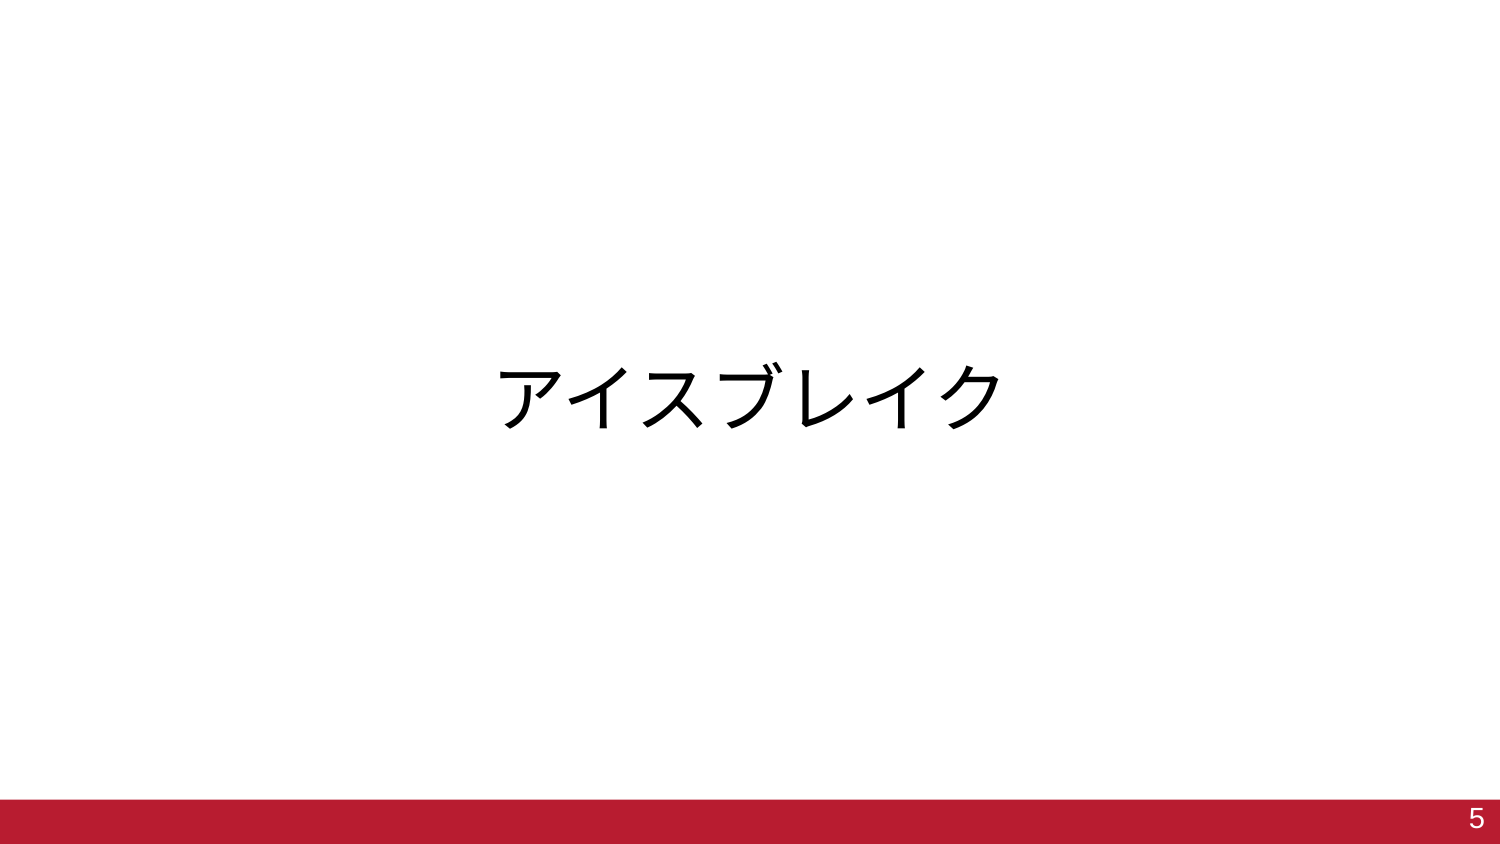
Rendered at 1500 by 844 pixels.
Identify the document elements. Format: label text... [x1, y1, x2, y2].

slide_number 5 [1416, 803, 1500, 844]
title アイスブレイク [51, 327, 1449, 466]
